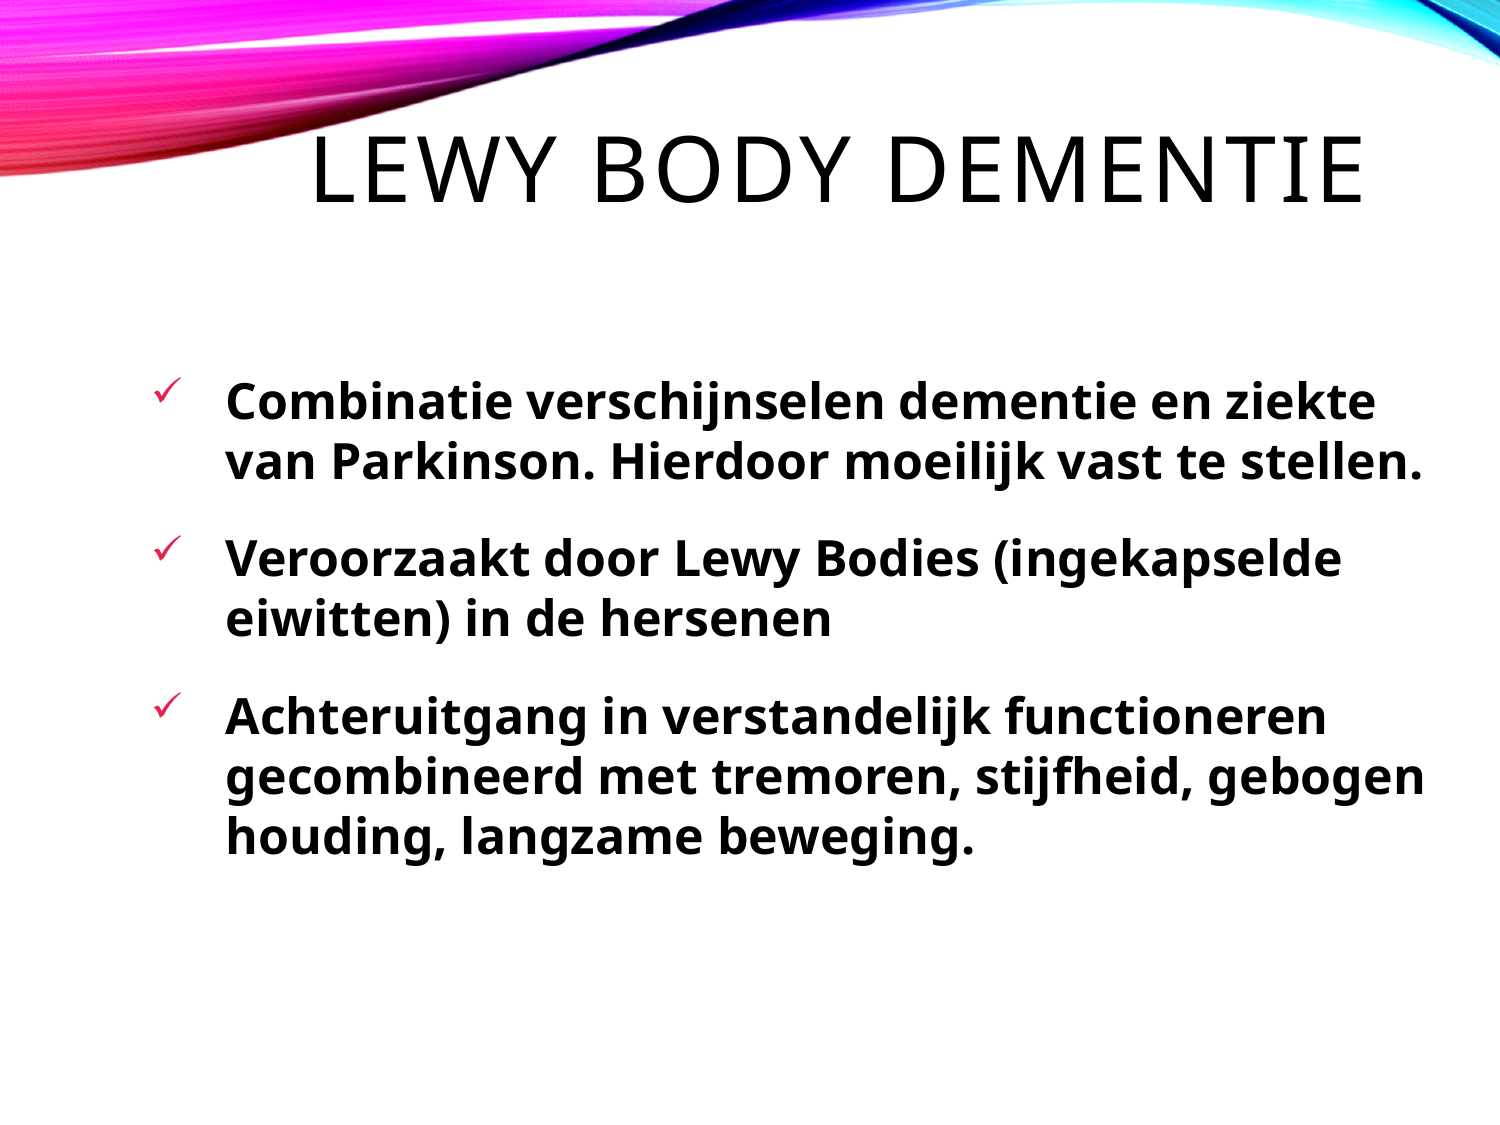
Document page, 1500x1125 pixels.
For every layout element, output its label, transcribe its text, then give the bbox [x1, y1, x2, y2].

text_box Lewy Body Dementie [177, 78, 1500, 254]
picture [0, 0, 1500, 178]
text_box Combinatie verschijnselen dementie en ziekte van Parkinson. Hierdoor moeilijk vast te stellen. Veroorzaakt door Lewy Bodies (ingekapselde eiwitten) in de hersenen Achteruitgang in verstandelijk functioneren gecombineerd met tremoren, stijfheid, gebogen houding, langzame beweging. [135, 361, 1471, 1012]
